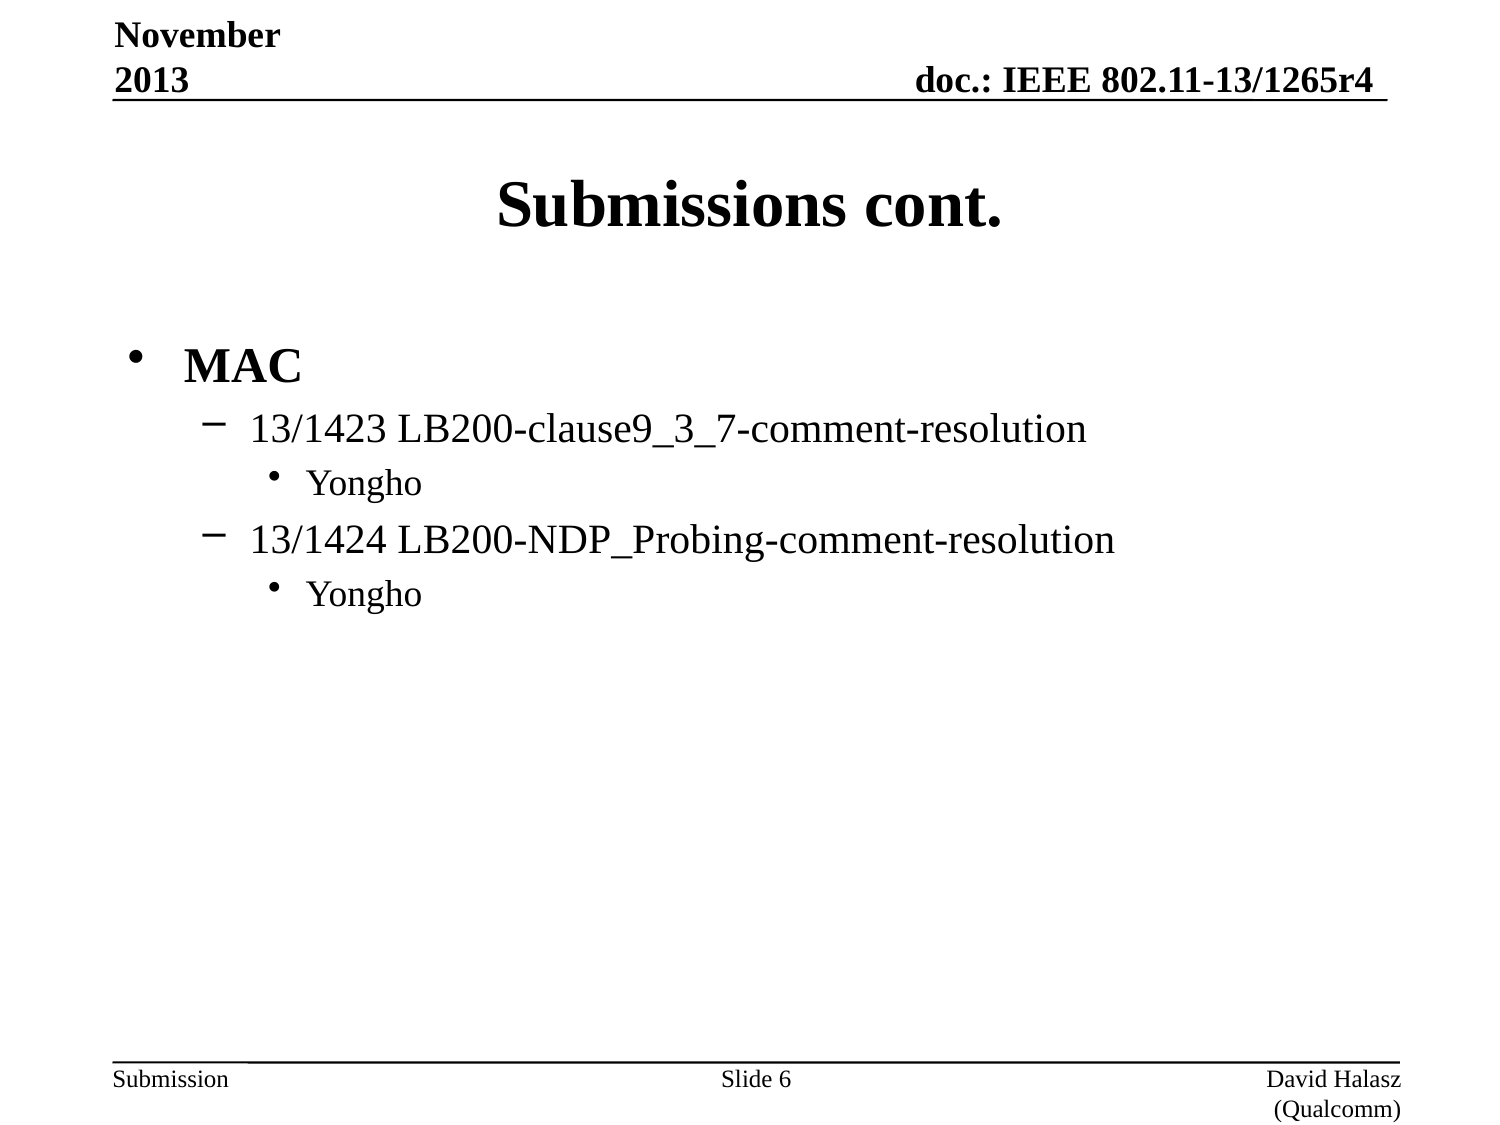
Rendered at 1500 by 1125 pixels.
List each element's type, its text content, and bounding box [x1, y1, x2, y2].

title Submissions cont. [112, 112, 1388, 288]
footer David Halasz (Qualcomm) [1264, 1061, 1402, 1093]
list MAC 13/1423 LB200-clause9_3_7-comment-resolution Yongho 13/1424 LB200-NDP_Probing-comment-resolution Yongho [112, 324, 1388, 1001]
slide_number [114, 54, 333, 101]
slide_number Slide 6 [712, 1061, 800, 1093]
